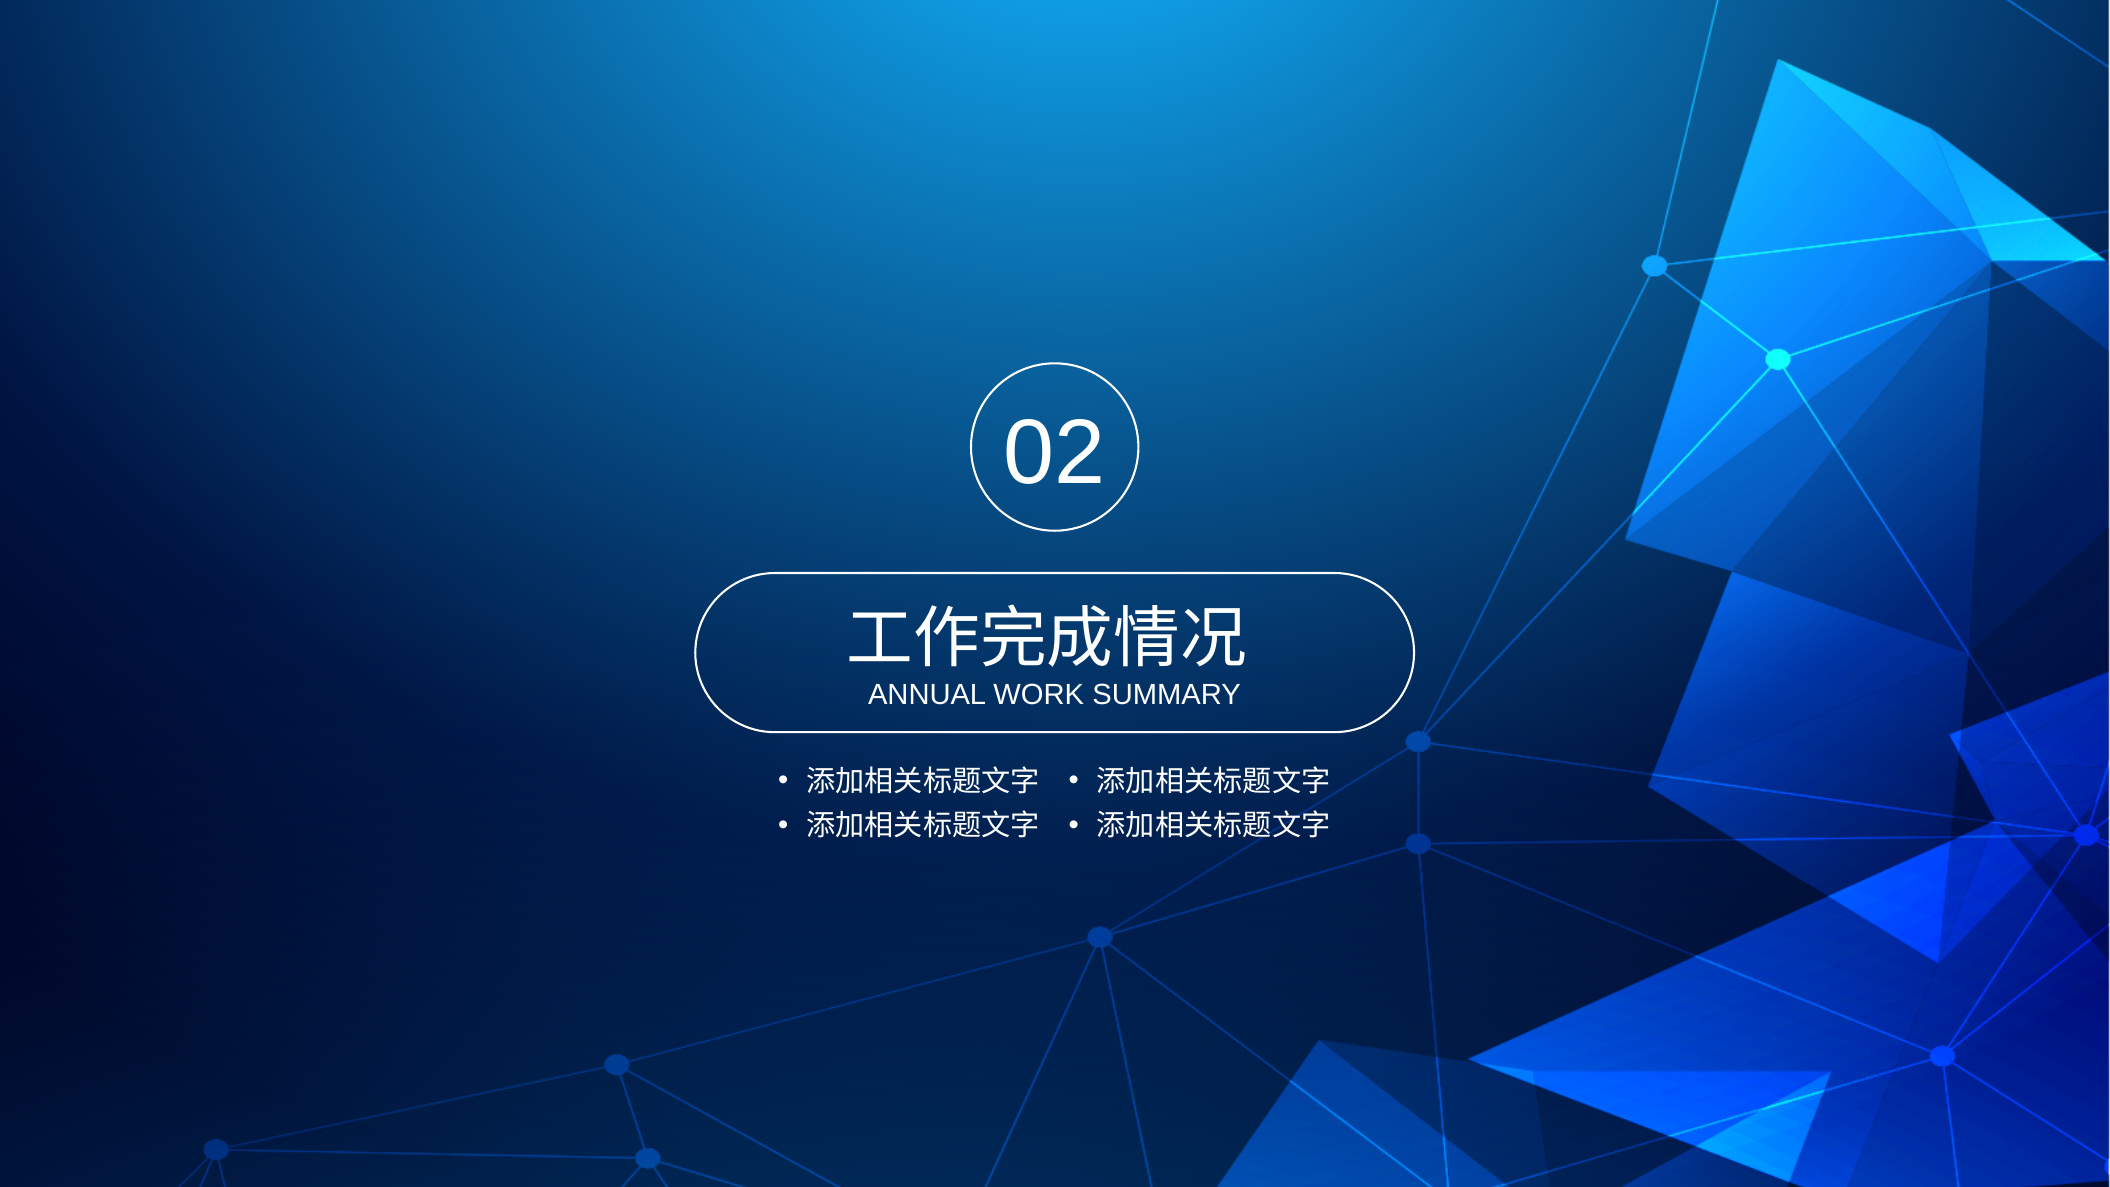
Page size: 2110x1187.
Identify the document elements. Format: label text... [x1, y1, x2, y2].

text_box 添加相关标题文字 [1068, 762, 1331, 798]
text_box 添加相关标题文字 [777, 806, 1041, 842]
text_box 添加相关标题文字 [1068, 806, 1331, 842]
text_box 添加相关标题文字 [777, 762, 1041, 798]
text_box 02 [969, 362, 1140, 532]
text_box [0, 0, 2110, 1187]
text_box [694, 571, 1416, 734]
